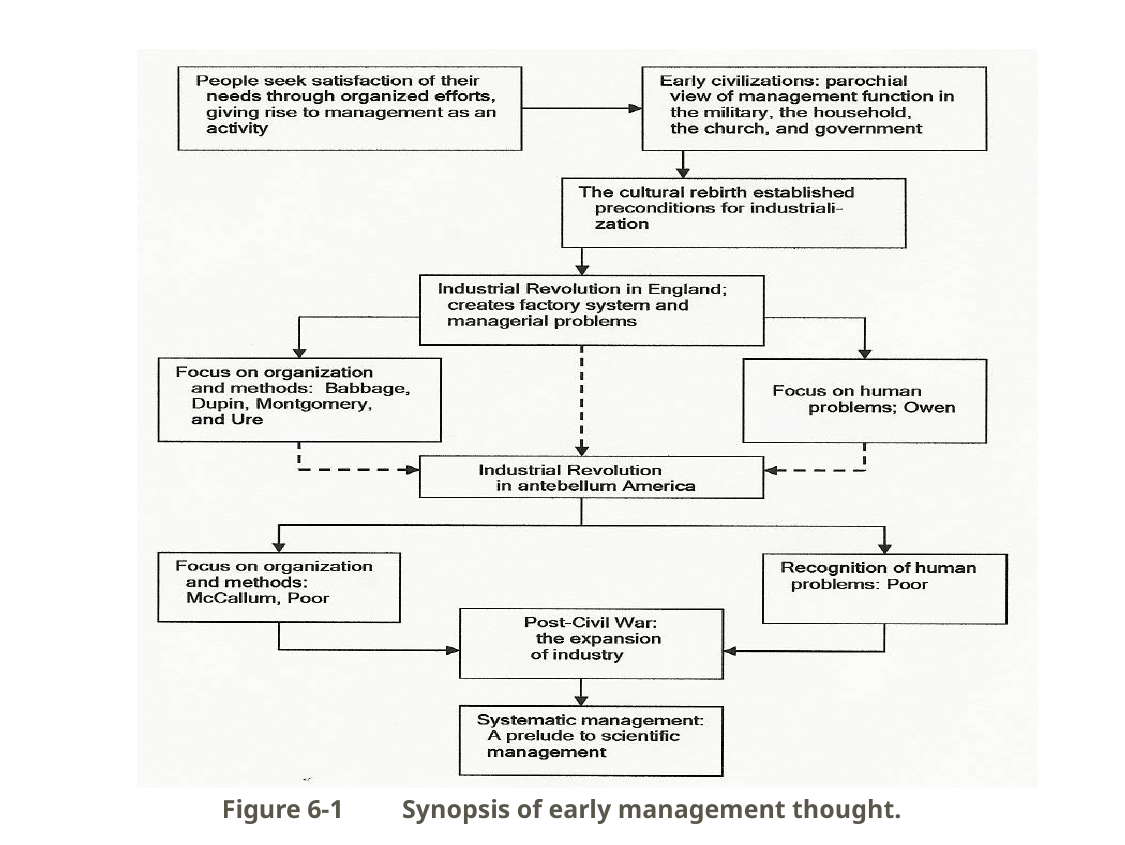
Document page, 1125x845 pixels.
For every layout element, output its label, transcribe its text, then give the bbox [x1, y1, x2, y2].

text_box Figure 6-1 Synopsis of early management thought. [37, 787, 1088, 830]
picture [137, 49, 1038, 792]
